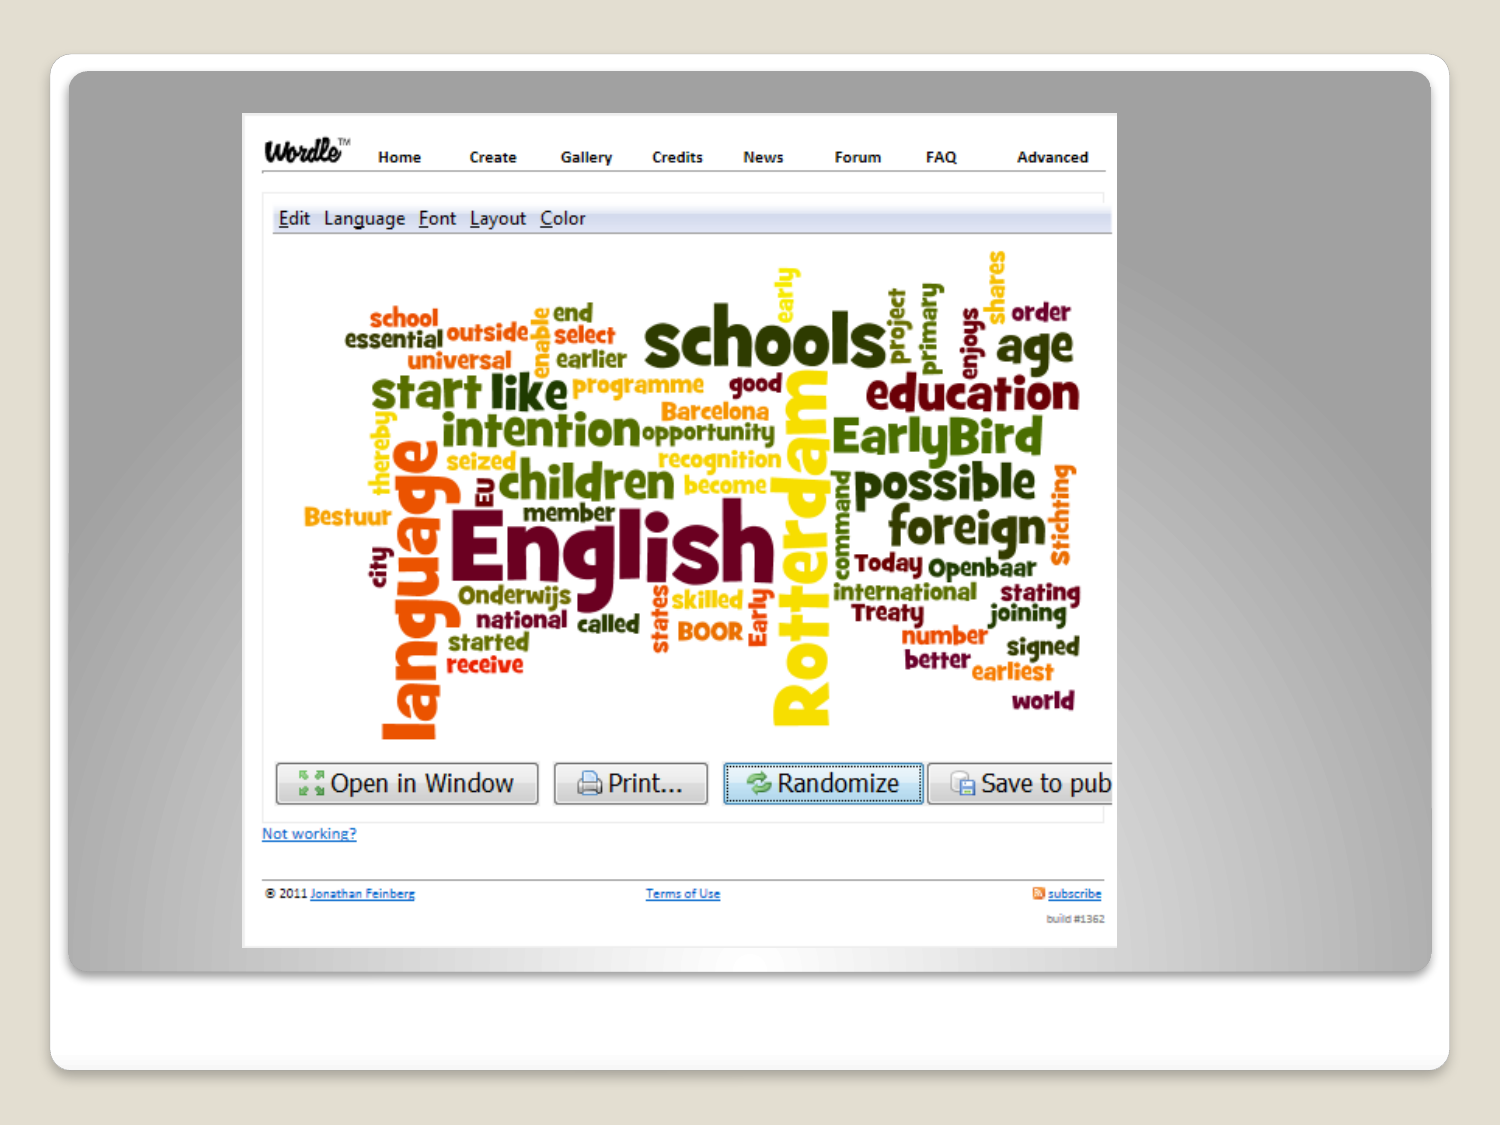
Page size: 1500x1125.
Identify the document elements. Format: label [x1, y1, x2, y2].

picture [241, 113, 1117, 948]
